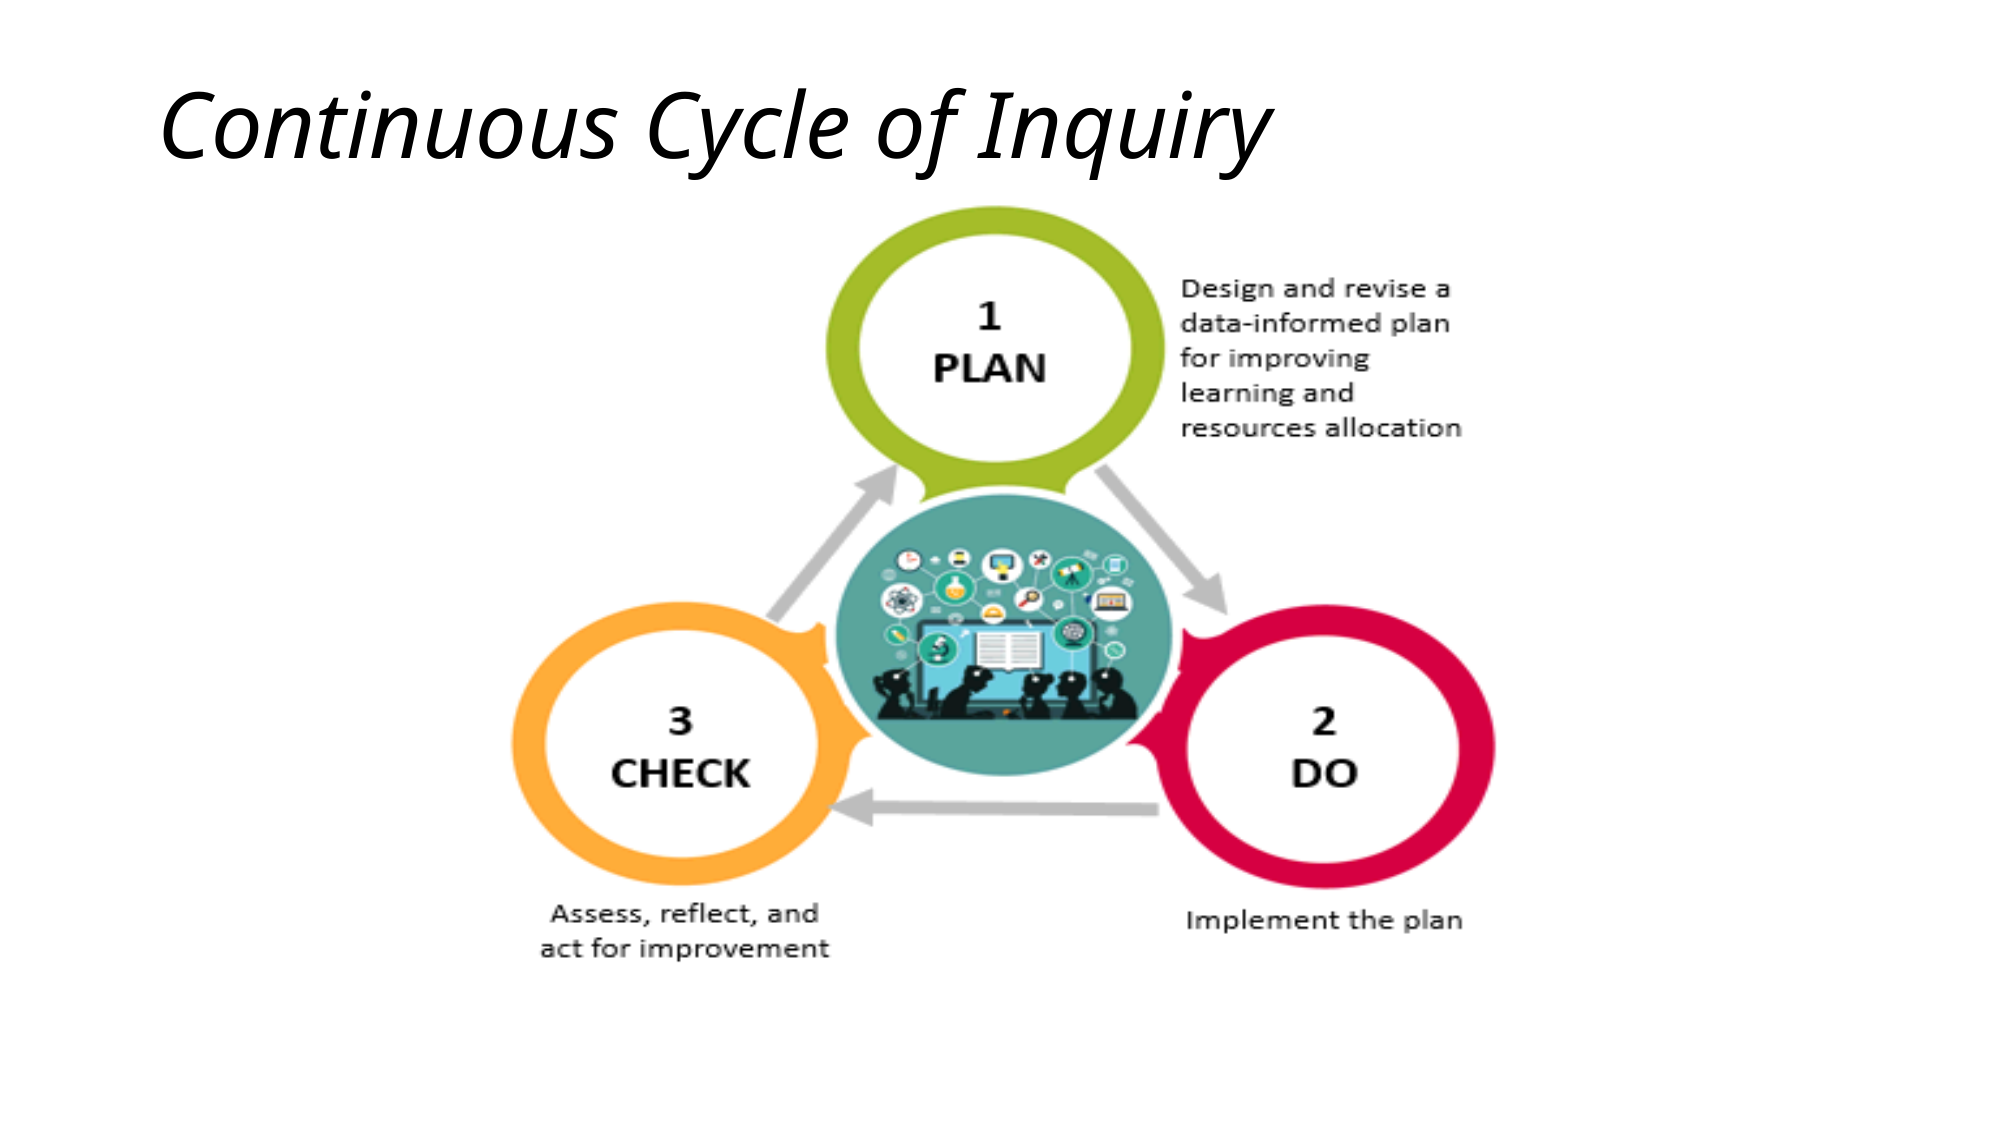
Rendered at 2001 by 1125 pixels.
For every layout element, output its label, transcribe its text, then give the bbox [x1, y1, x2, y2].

title Continuous Cycle of Inquiry [137, 37, 1863, 220]
picture [475, 191, 1525, 997]
